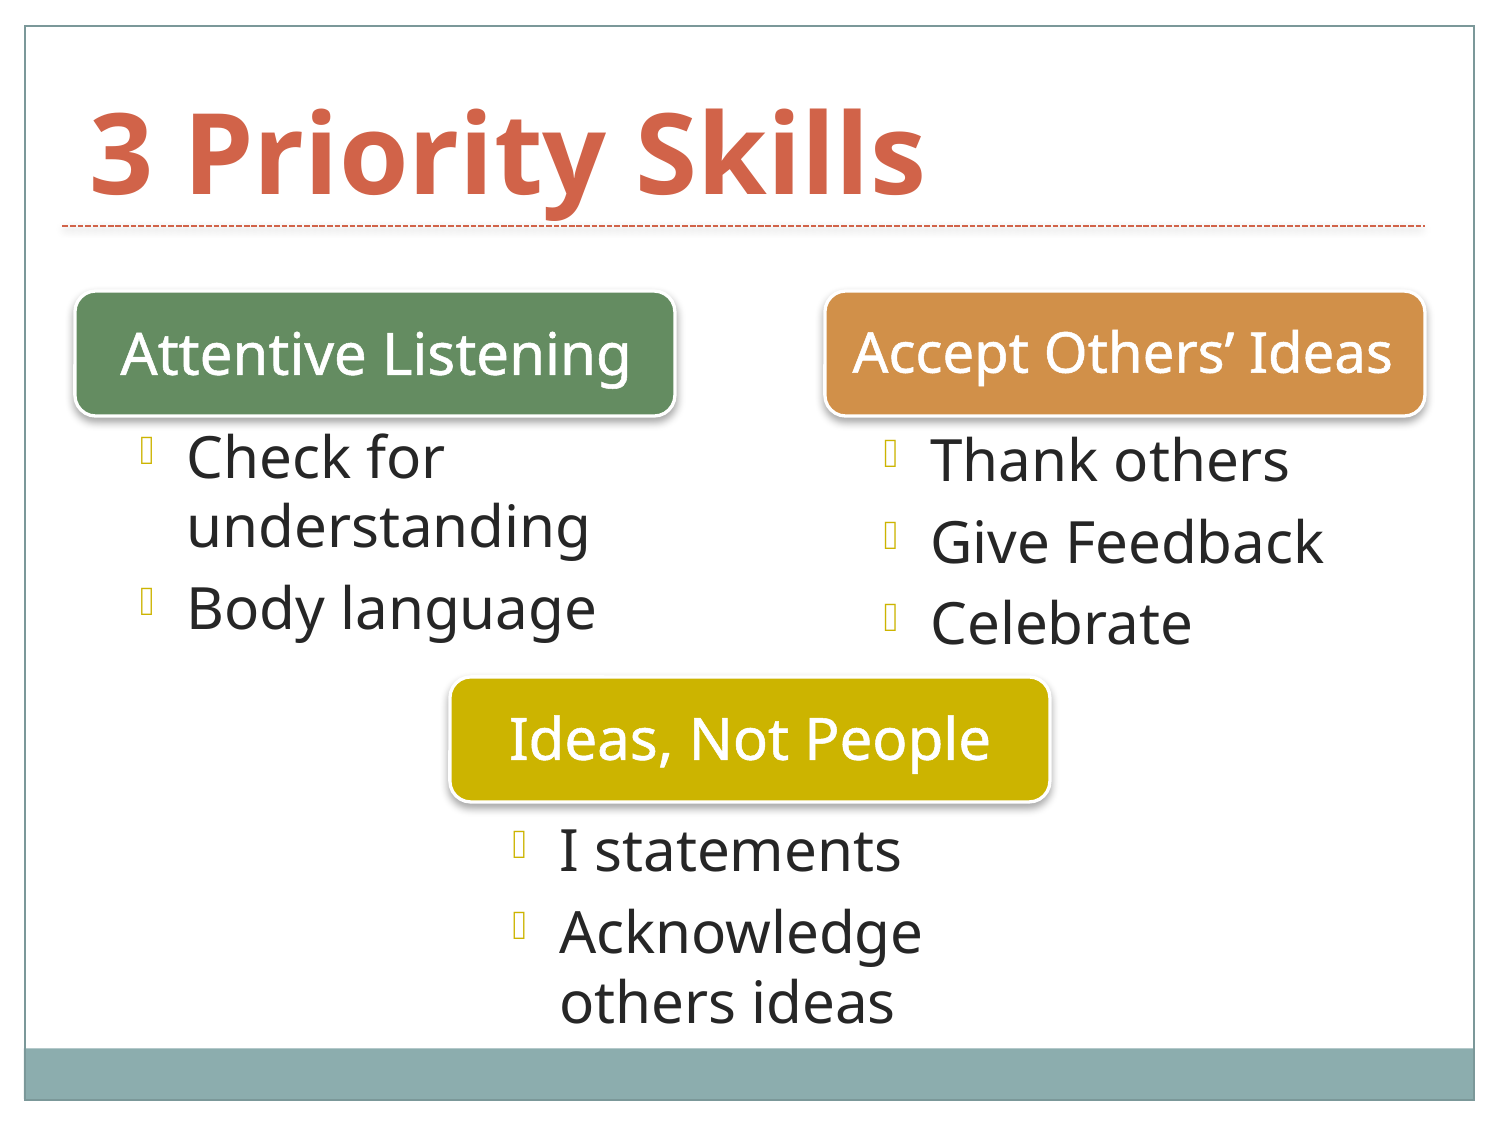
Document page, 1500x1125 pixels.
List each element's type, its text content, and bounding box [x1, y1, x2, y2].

text_box I statements Acknowledge others ideas [497, 806, 1011, 1082]
text_box [448, 675, 1052, 804]
list Check for understanding Body language [125, 429, 638, 688]
text_box Thank others Give Feedback Celebrate [868, 416, 1382, 692]
text_box Accept Others’ Ideas [837, 308, 1413, 400]
text_box [73, 289, 677, 418]
text_box Attentive Listening [102, 308, 650, 400]
text_box 3 Priority Skills [74, 74, 1413, 222]
text_box Ideas, Not People [462, 693, 1038, 785]
text_box [823, 289, 1427, 418]
